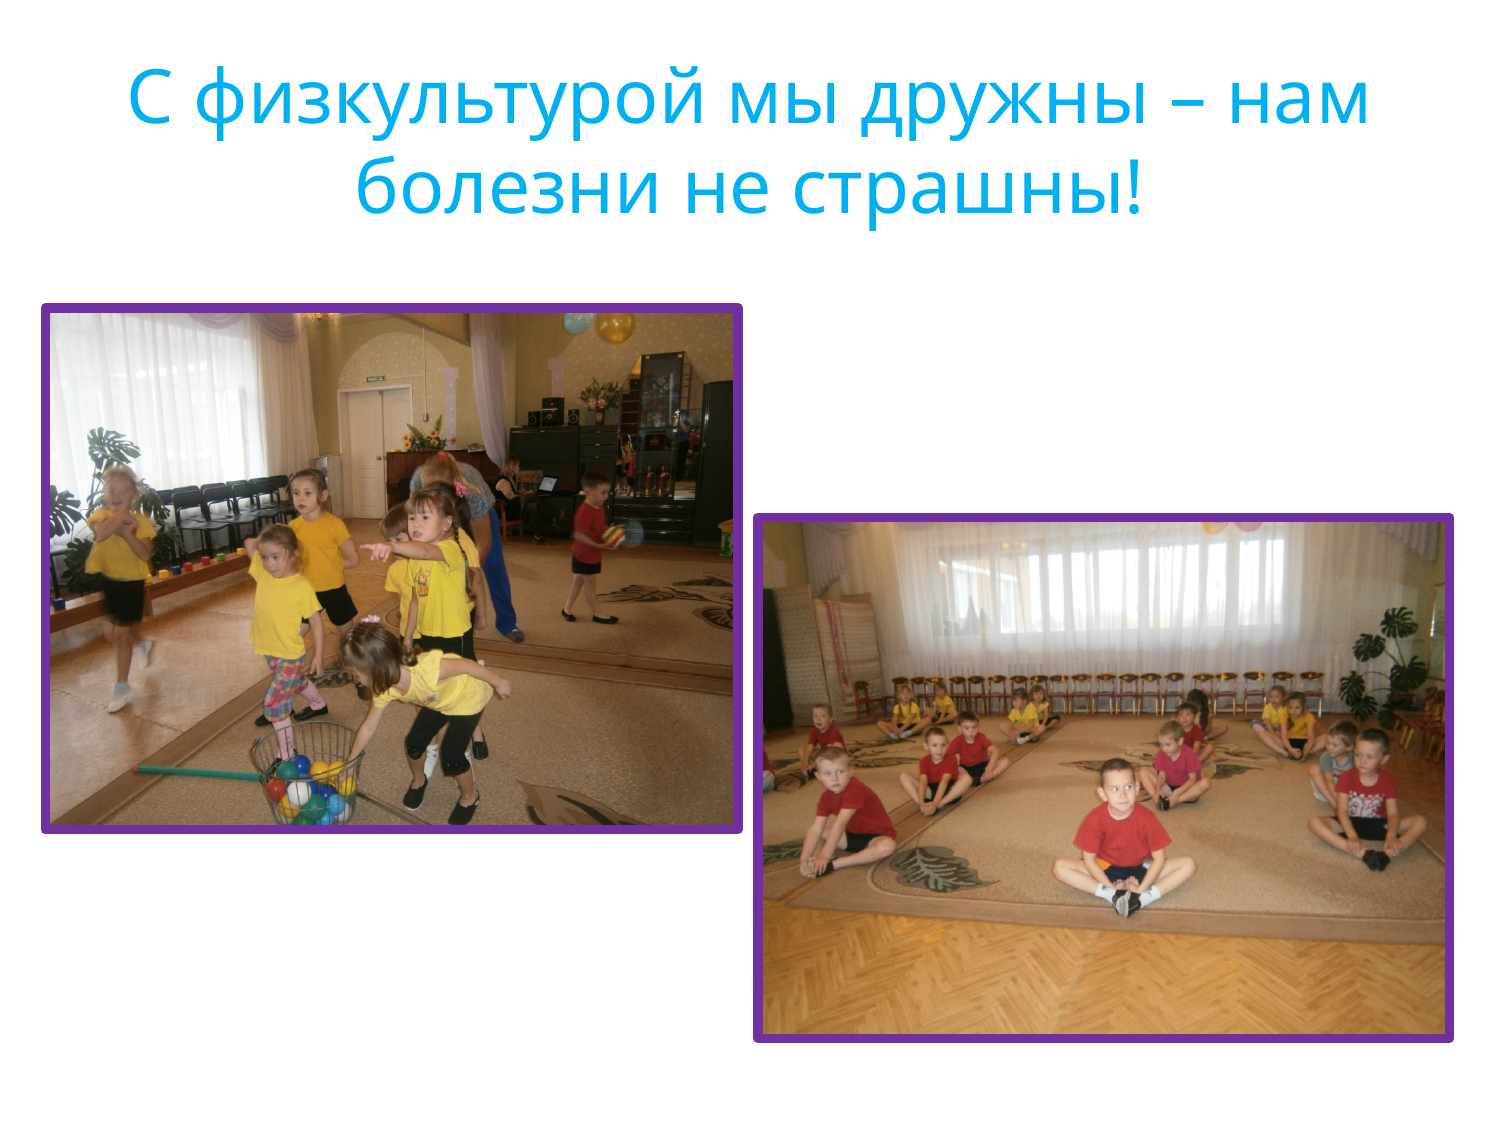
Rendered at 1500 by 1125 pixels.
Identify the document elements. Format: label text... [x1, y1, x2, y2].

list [762, 521, 1446, 1034]
picture [49, 312, 734, 826]
title С физкультурой мы дружны – нам болезни не страшны! [75, 45, 1425, 233]
